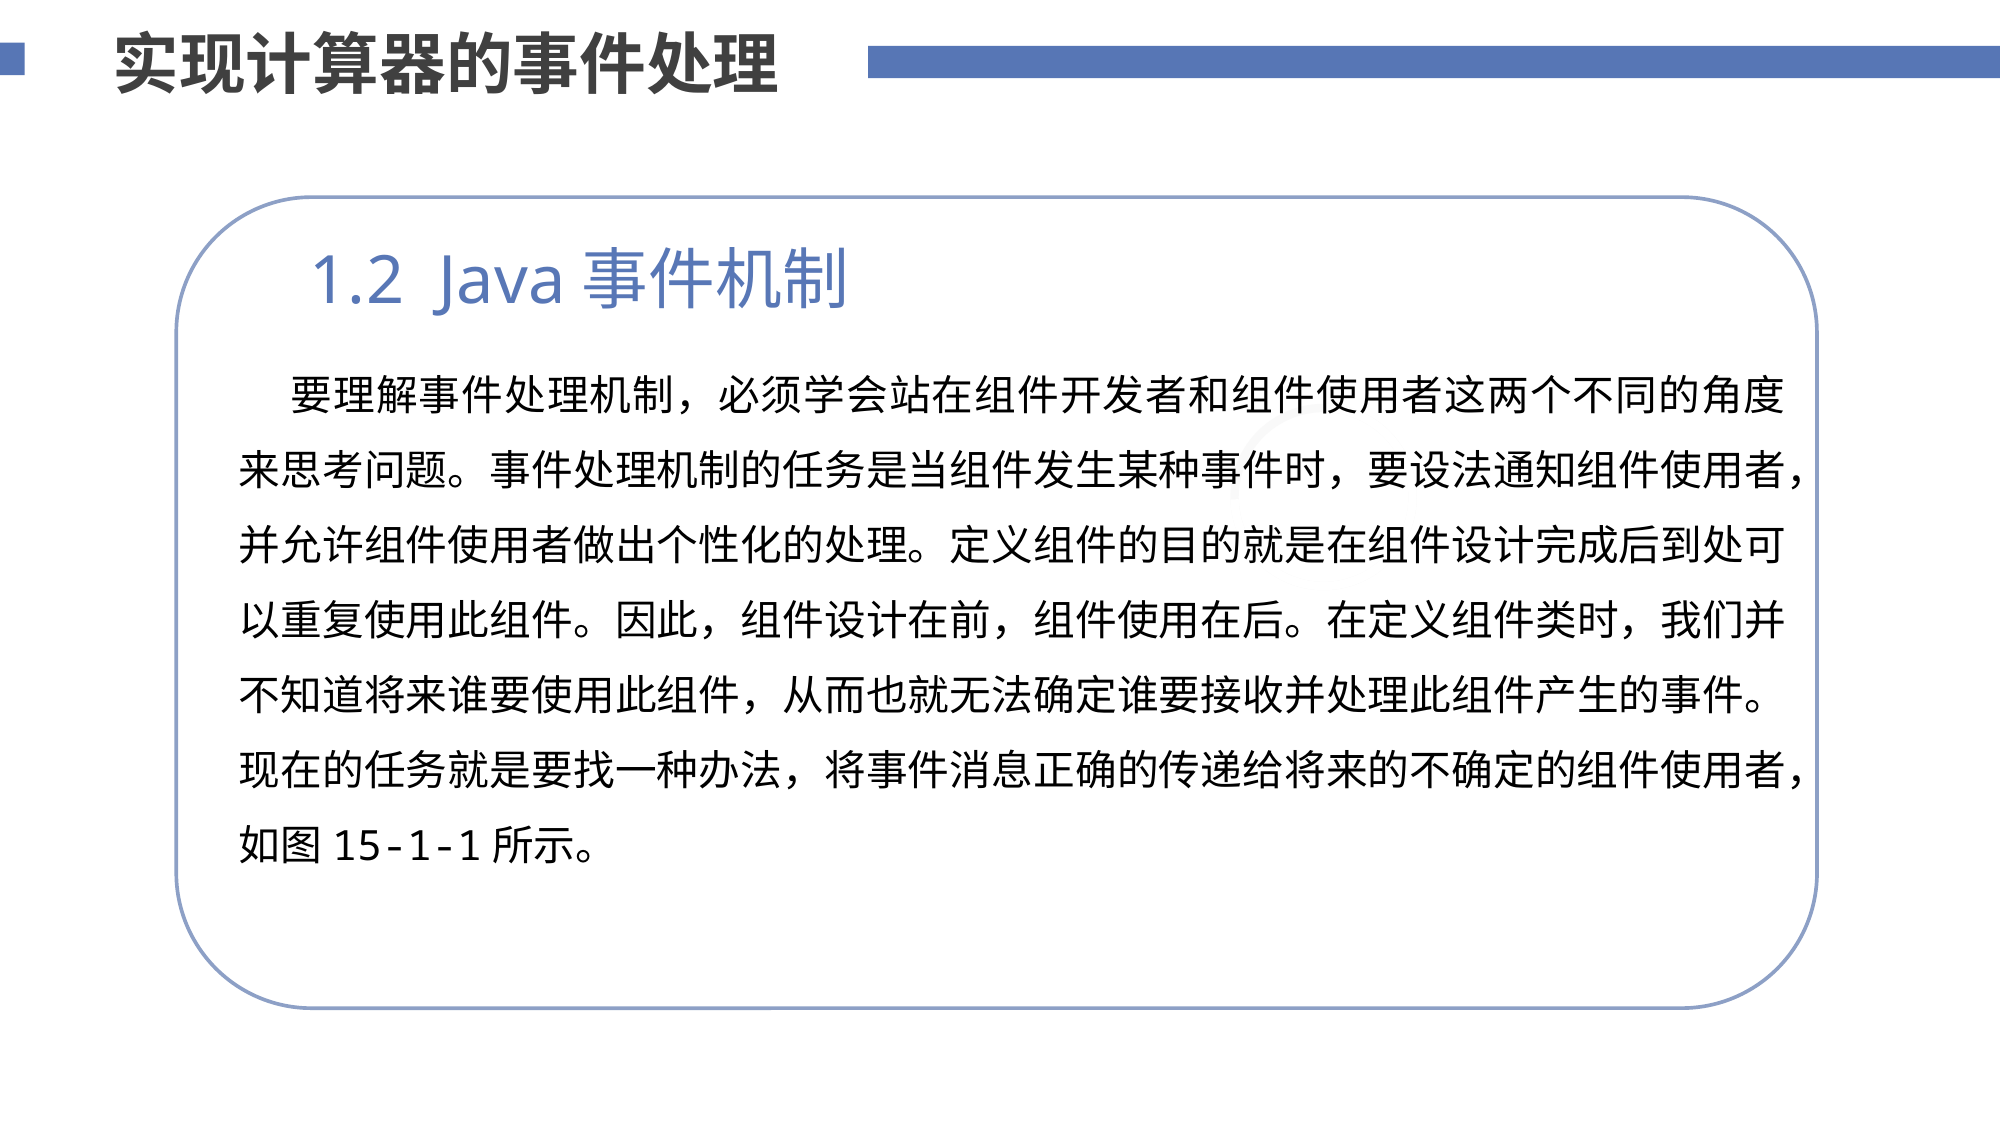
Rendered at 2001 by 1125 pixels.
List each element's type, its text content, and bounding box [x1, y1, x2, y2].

text_box 实现计算器的事件处理 [112, 21, 781, 102]
text_box [867, 45, 2000, 79]
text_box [1451, 385, 1494, 447]
text_box [175, 196, 1819, 1010]
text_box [1234, 407, 1413, 587]
text_box 要理解事件处理机制，必须学会站在组件开发者和组件使用者这两个不同的角度来思考问题。事件处理机制的任务是当组件发生某种事件时，要设法通知组件使用者，并允许组件使用者做出个性化的处理。定义组件的目的就是在组件设计完成后到处可以重复使用此组件。因此，组件设计在前，组件使用在后。在定义组件类时，我们并不知道将来谁要使用此组件，从而也就无法确定谁要接收并处理此组件产生的事件。现在的任务就是要找一种办法，将事件消息正确的传递给将来的不确定的组件使用者，如图15-1-1所示。 [238, 343, 1787, 869]
text_box [0, 41, 26, 76]
text_box 1.2 Java事件机制 [294, 229, 1271, 324]
